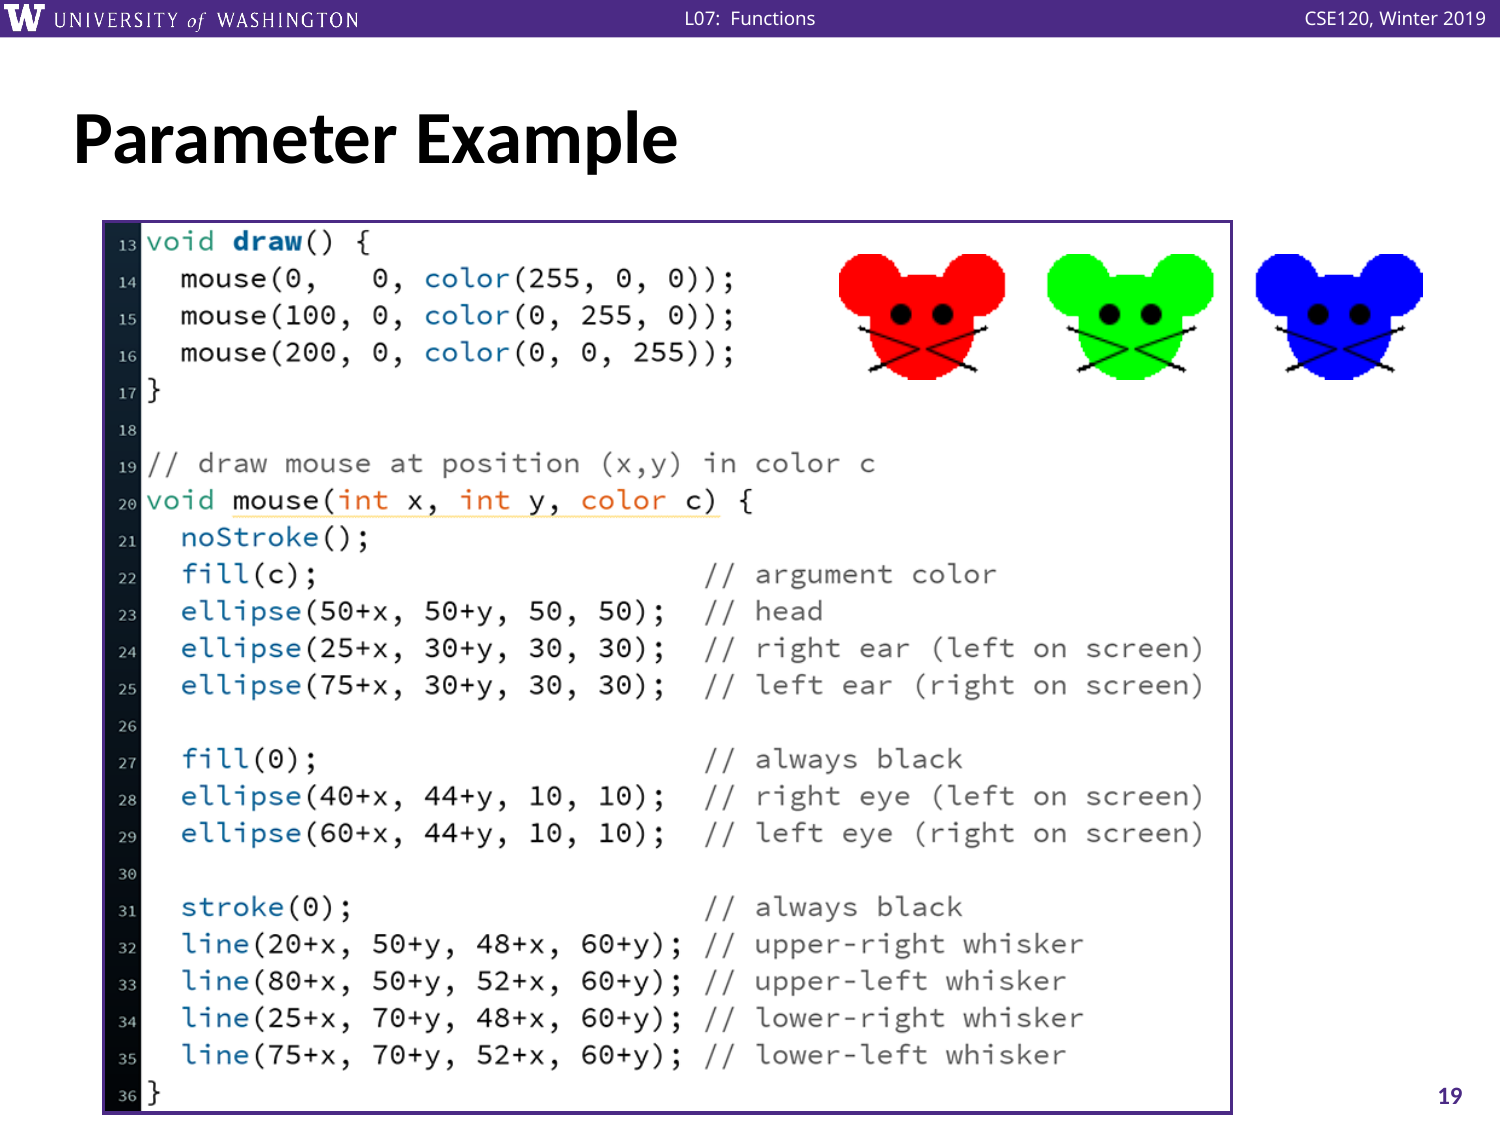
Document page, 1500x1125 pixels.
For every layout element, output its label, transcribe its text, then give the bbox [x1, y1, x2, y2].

title Parameter Example [58, 71, 1438, 197]
slide_number 19 [1400, 1065, 1500, 1125]
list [104, 223, 1231, 1112]
picture [839, 254, 1423, 380]
picture [4, 4, 358, 32]
